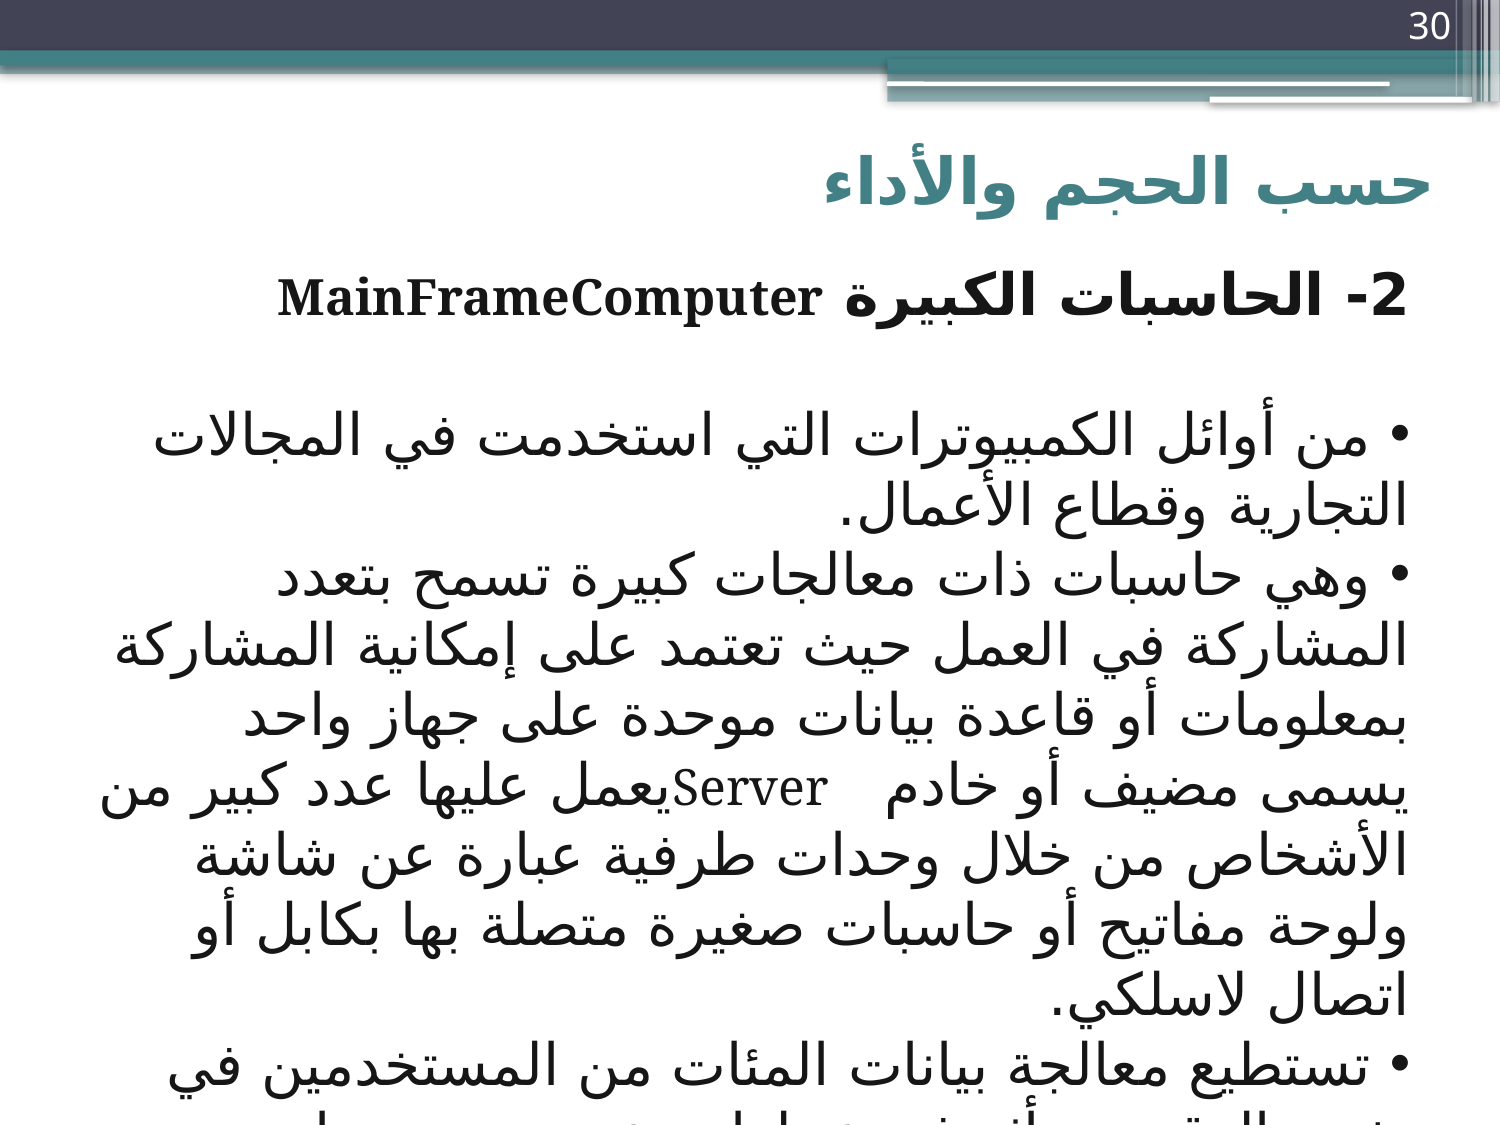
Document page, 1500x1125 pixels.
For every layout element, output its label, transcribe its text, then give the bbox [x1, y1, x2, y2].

text_box 2- الحاسبات الكبيرة MainFrameComputer من أوائل الكمبيوترات التي استخدمت في المجالات التجارية وقطاع الأعمال. وهي حاسبات ذات معالجات كبيرة تسمح بتعدد المشاركة في العمل حيث تعتمد على إمكانية المشاركة بمعلومات أو قاعدة بيانات موحدة على جهاز واحد يسمى مضيف أو خادم Serverيعمل عليها عدد كبير من الأشخاص من خلال وحدات طرفية عبارة عن شاشة ولوحة مفاتيح أو حاسبات صغيرة متصلة بها بكابل أو اتصال لاسلكي. تستطيع معالجة بيانات المئات من المستخدمين في نفس الوقت وتتأثر في عملها بنوع وجودة وحدات الإدخال والإخراج والتخزين من حيث السعة والسرعة وتستخدم في المؤسسات الكبيرة مثل شركات الطيران، الجامعات ، البنوك بتكلفه عالية تصل إلى مئة ألف دولار. [77, 249, 1425, 913]
slide_number 30 [1341, 0, 1466, 61]
text_box حسب الحجم والأداء [99, 37, 1450, 225]
